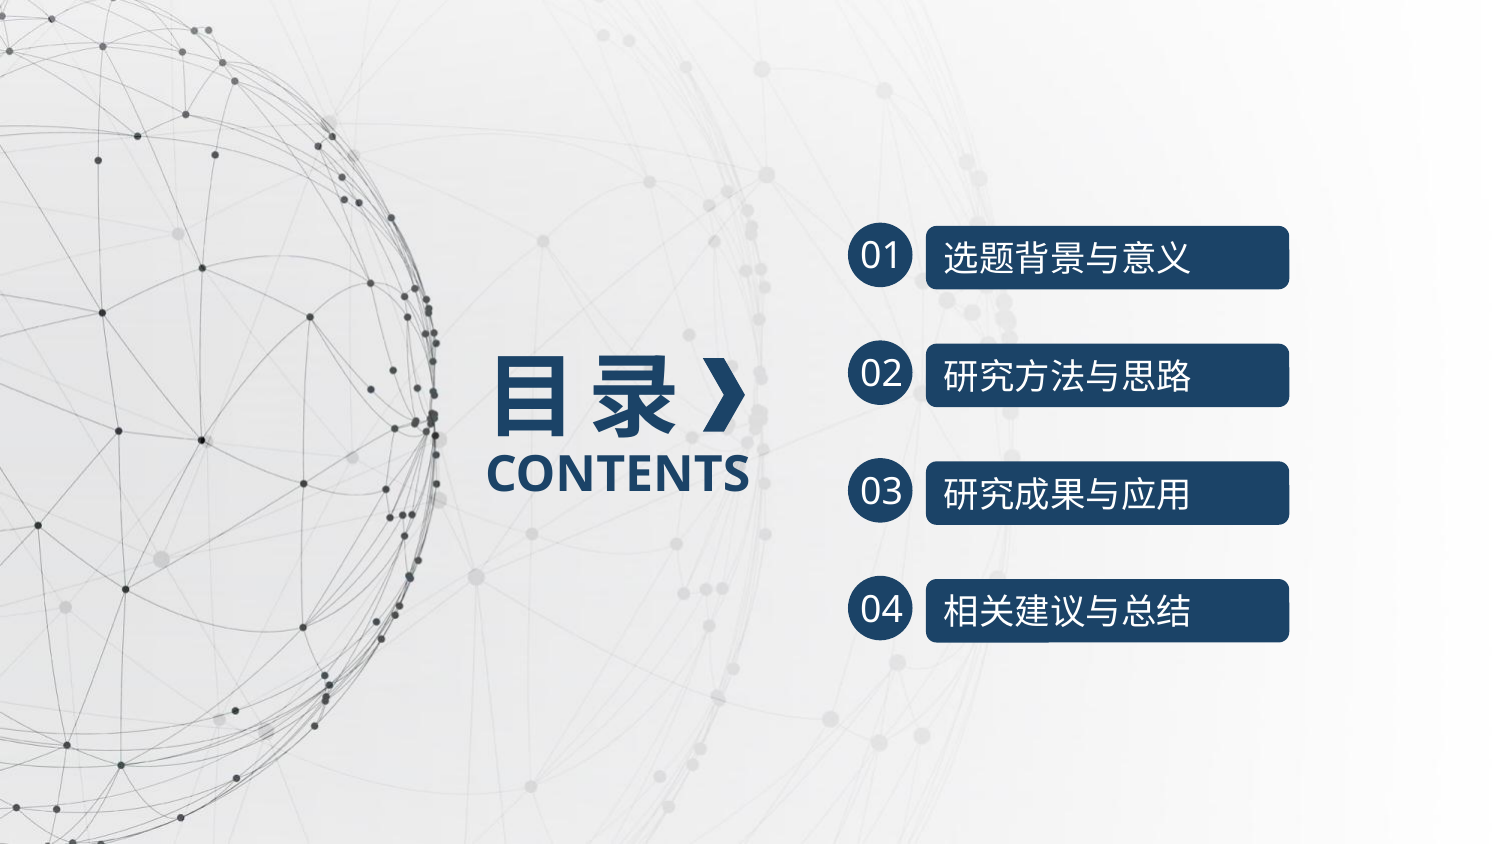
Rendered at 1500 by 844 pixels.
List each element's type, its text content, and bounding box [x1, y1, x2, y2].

text_box 相关建议与总结 [925, 579, 1290, 643]
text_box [842, 222, 921, 288]
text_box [842, 458, 921, 523]
text_box [701, 357, 747, 433]
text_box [842, 340, 921, 405]
text_box 研究成果与应用 [925, 461, 1290, 525]
text_box CONTENTS [470, 433, 817, 509]
text_box 目 录 [470, 330, 823, 455]
text_box 选题背景与意义 [925, 225, 1290, 290]
picture [0, 0, 1500, 844]
text_box 研究方法与思路 [925, 343, 1290, 408]
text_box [842, 575, 921, 641]
